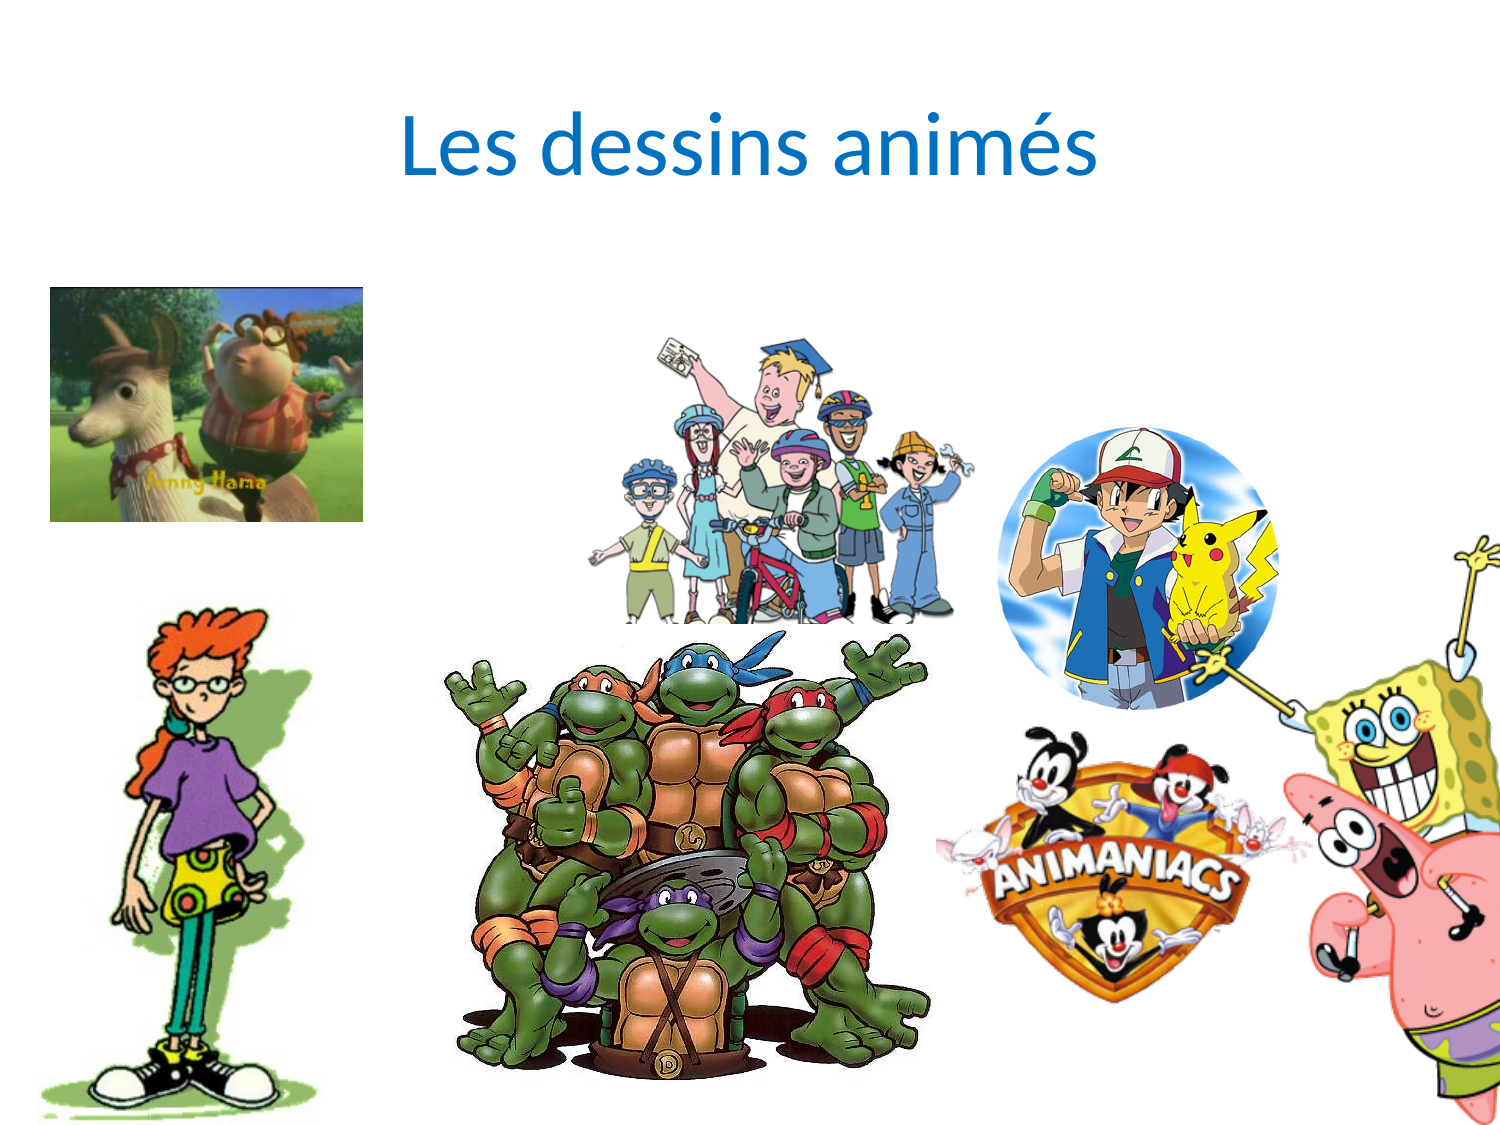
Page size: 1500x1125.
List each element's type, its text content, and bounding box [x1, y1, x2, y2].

picture [49, 287, 363, 523]
title Les dessins animés [75, 45, 1425, 233]
picture [437, 299, 1500, 1125]
picture [37, 599, 326, 1125]
